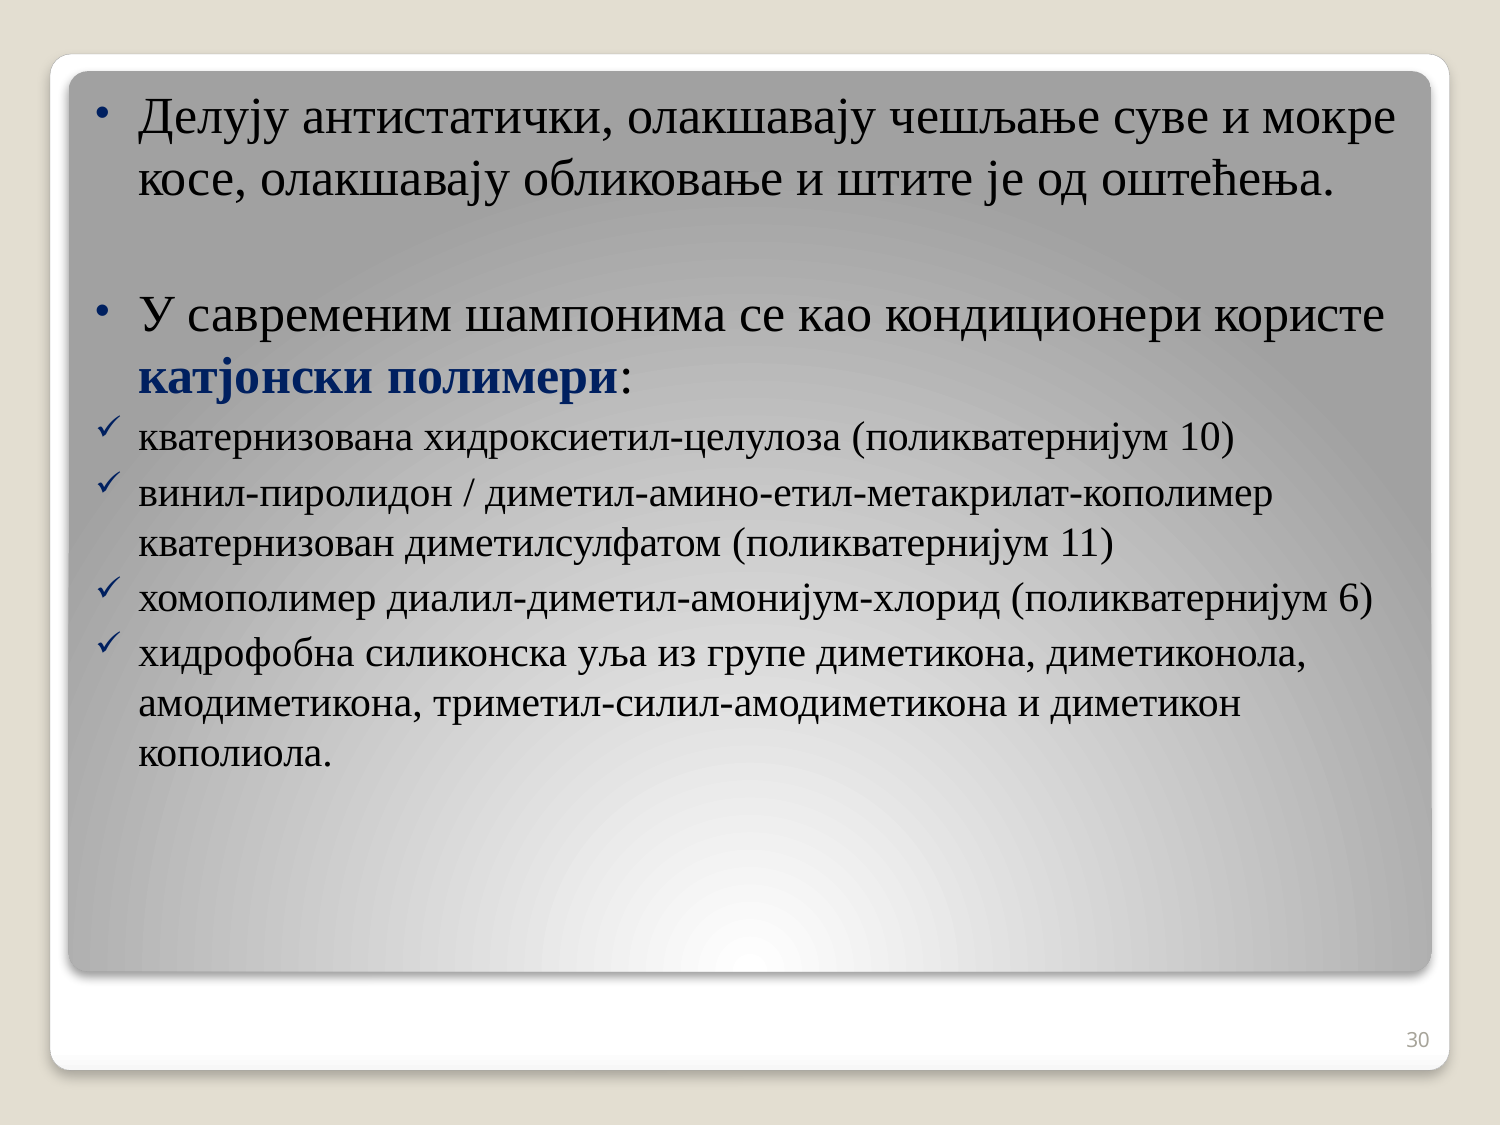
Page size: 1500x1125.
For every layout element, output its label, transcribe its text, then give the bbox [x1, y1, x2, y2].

slide_number 30 [1369, 1002, 1445, 1063]
list Делују антистатички, олакшавају чешљање суве и мокре косе, олакшавају обликовање и штите је од оштећења. У савременим шампонима се као кондиционери користе катјонски полимери: кватернизована хидроксиетил-целулоза (поликватернијум 10) винил-пиролидон / диметил-амино-етил-метакрилат-кополимер кватернизован диметилсулфатом (поликватернијум 11) хомополимер диалил-диметил-амонијум-хлорид (поликватернијум 6) хидрофобна силиконска уља из групе диметикона, диметиконола, амодиметиконa, триметил-силил-амодиметикона и диметикон кополиола. [64, 66, 1447, 1059]
